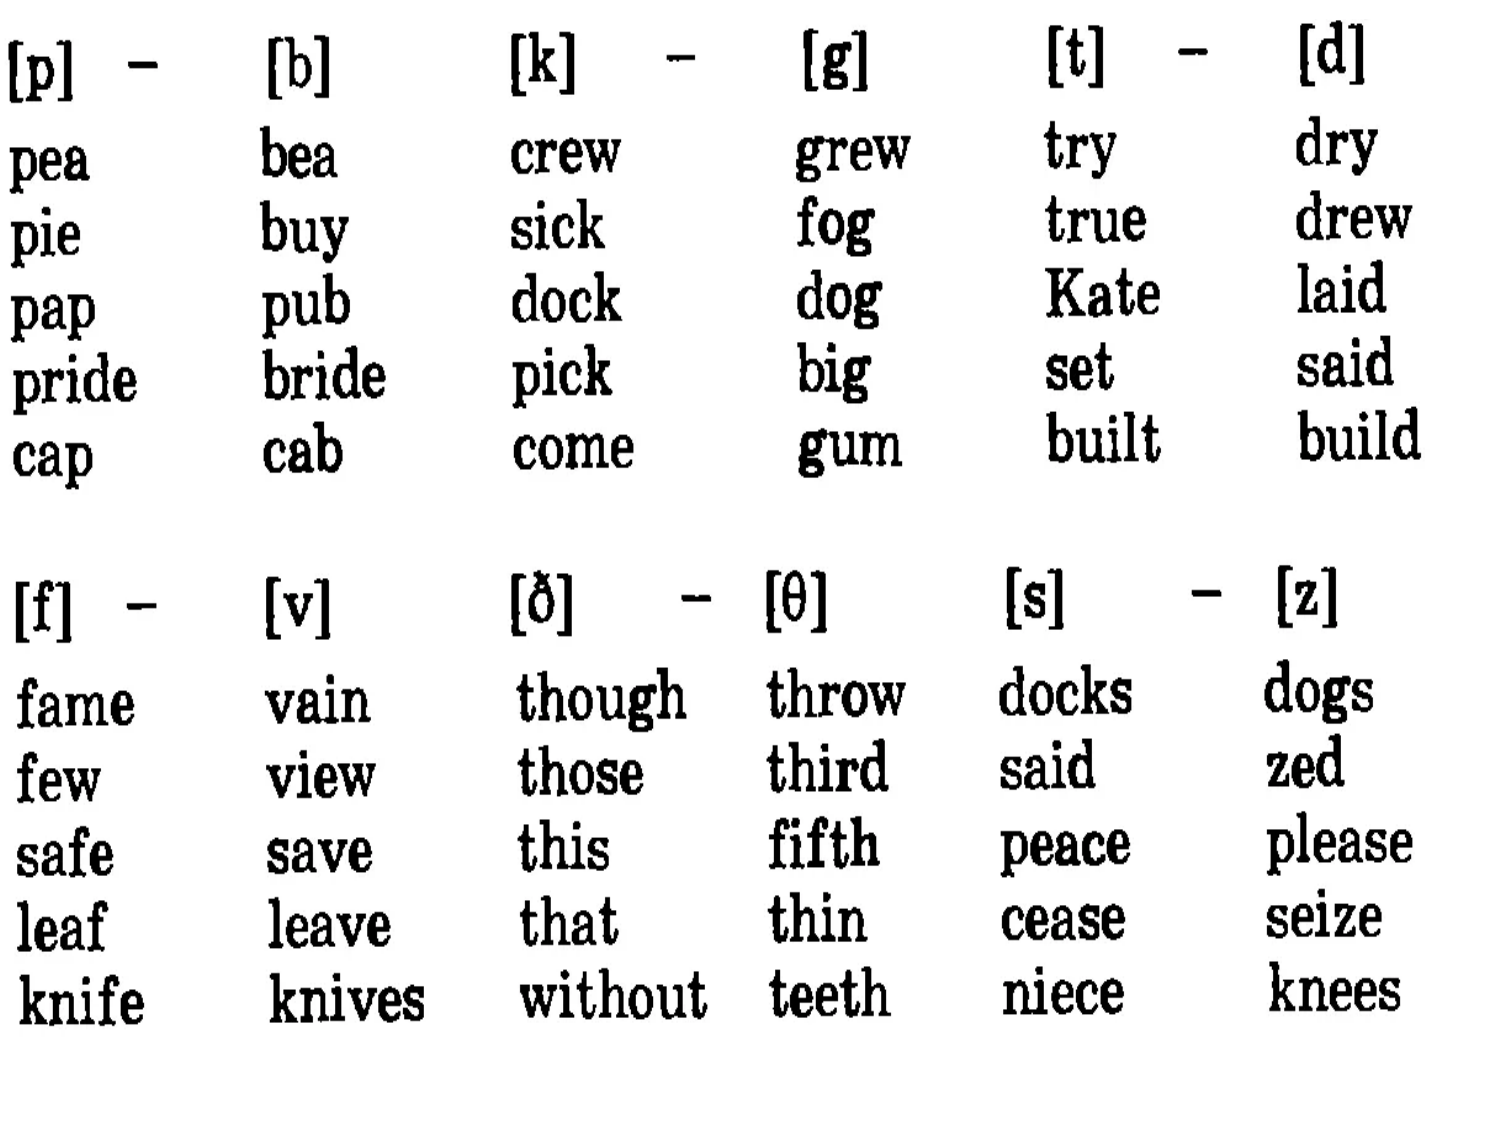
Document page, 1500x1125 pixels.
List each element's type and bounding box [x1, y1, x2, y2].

picture [0, 18, 1448, 1051]
